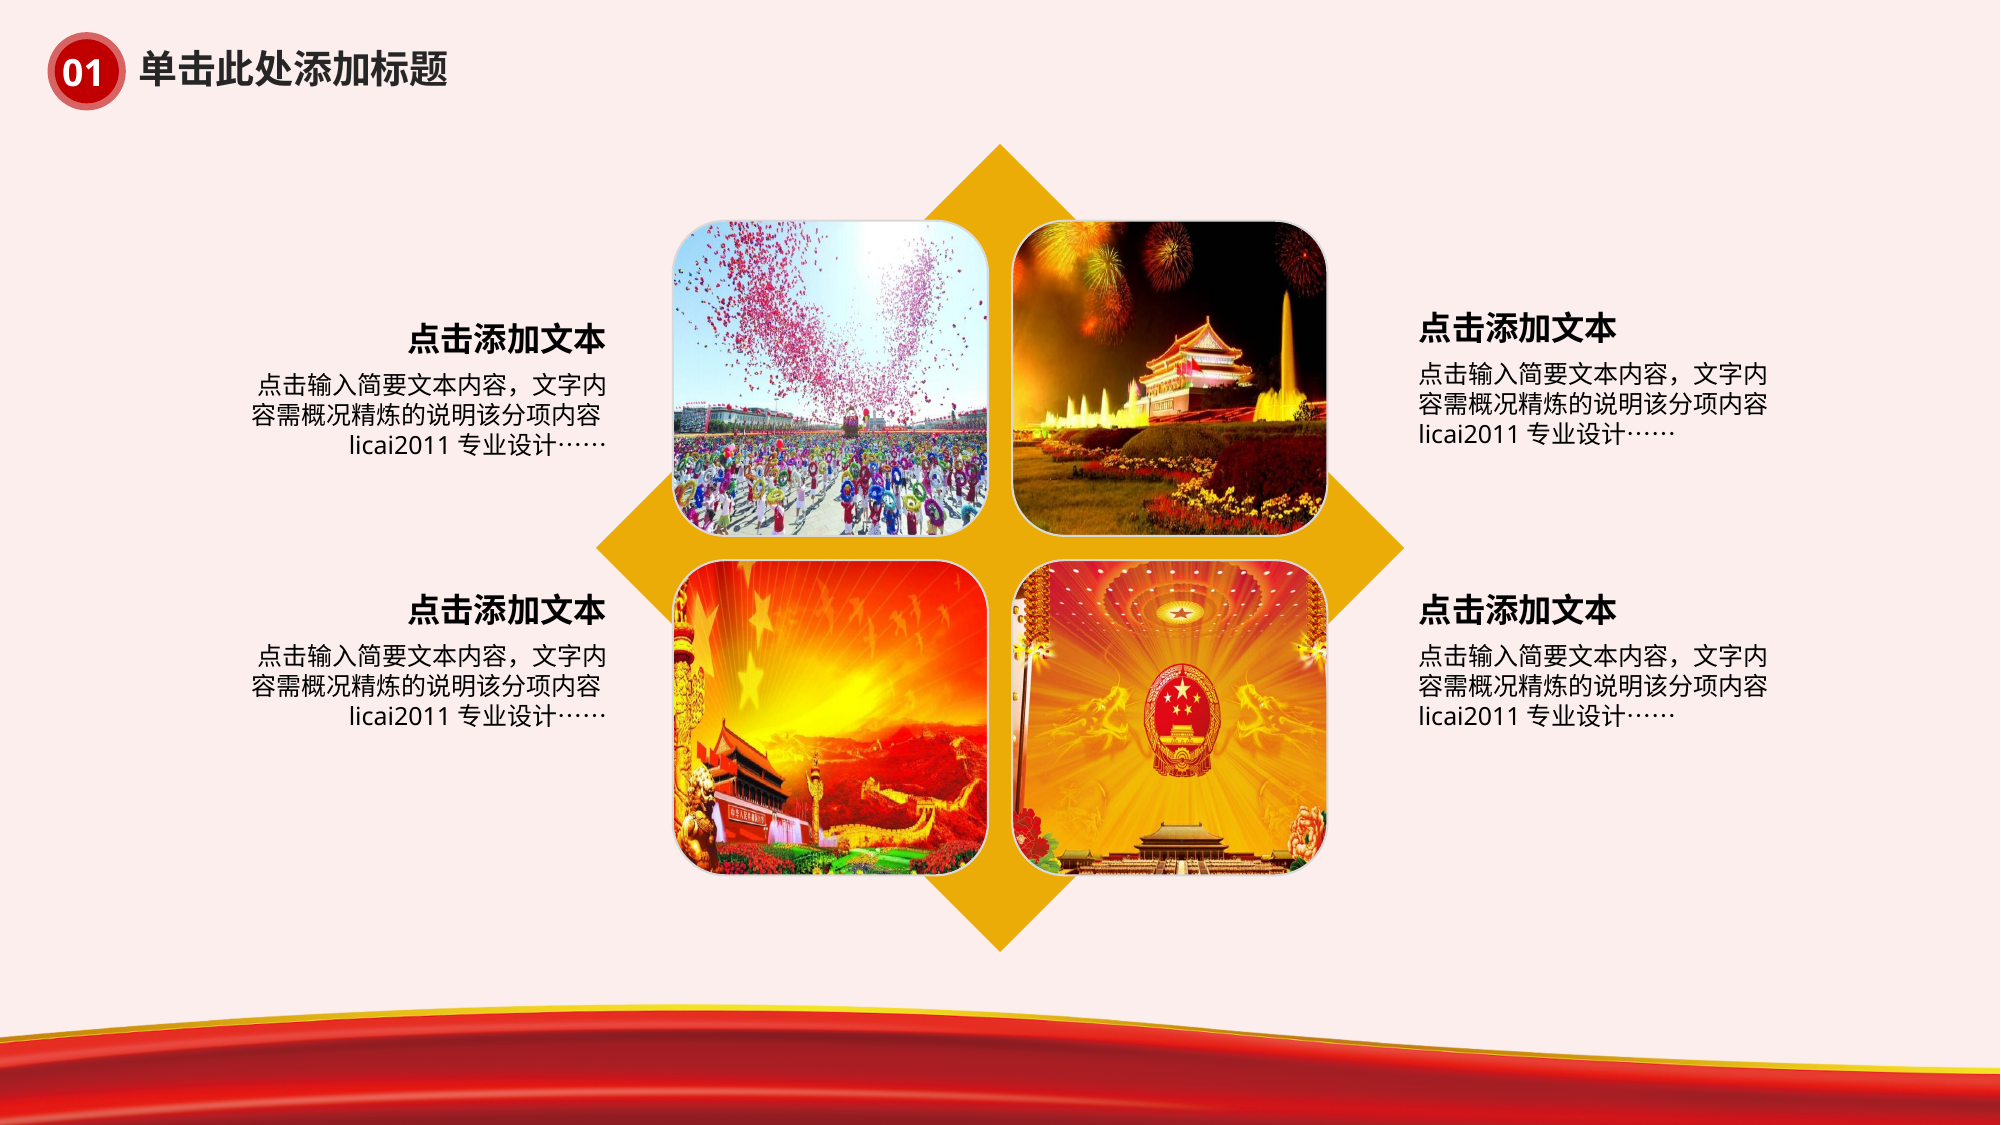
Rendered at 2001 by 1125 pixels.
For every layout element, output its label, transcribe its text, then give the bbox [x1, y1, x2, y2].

text_box [1011, 219, 1329, 537]
text_box 点击输入简要文本内容，文字内容需概况精炼的说明该分项内容licai2011专业设计…… [222, 633, 622, 738]
text_box [671, 219, 990, 537]
picture [0, 931, 2000, 1125]
text_box [61, 32, 112, 41]
text_box 点击添加文本 [392, 310, 622, 361]
text_box 点击添加文本 [1403, 581, 1634, 633]
text_box [1011, 559, 1329, 877]
text_box 01 [47, 41, 149, 101]
text_box [671, 559, 990, 877]
text_box 点击添加文本 [392, 581, 622, 633]
text_box 点击输入简要文本内容，文字内容需概况精炼的说明该分项内容licai2011专业设计…… [222, 361, 622, 467]
text_box 单击此处添加标题 [123, 36, 482, 99]
text_box [61, 101, 113, 111]
text_box 点击添加文本 [1403, 299, 1634, 351]
text_box [595, 143, 1405, 931]
text_box 点击输入简要文本内容，文字内容需概况精炼的说明该分项内容licai2011专业设计…… [1403, 633, 1804, 738]
text_box 点击输入简要文本内容，文字内容需概况精炼的说明该分项内容licai2011专业设计…… [1403, 351, 1804, 456]
